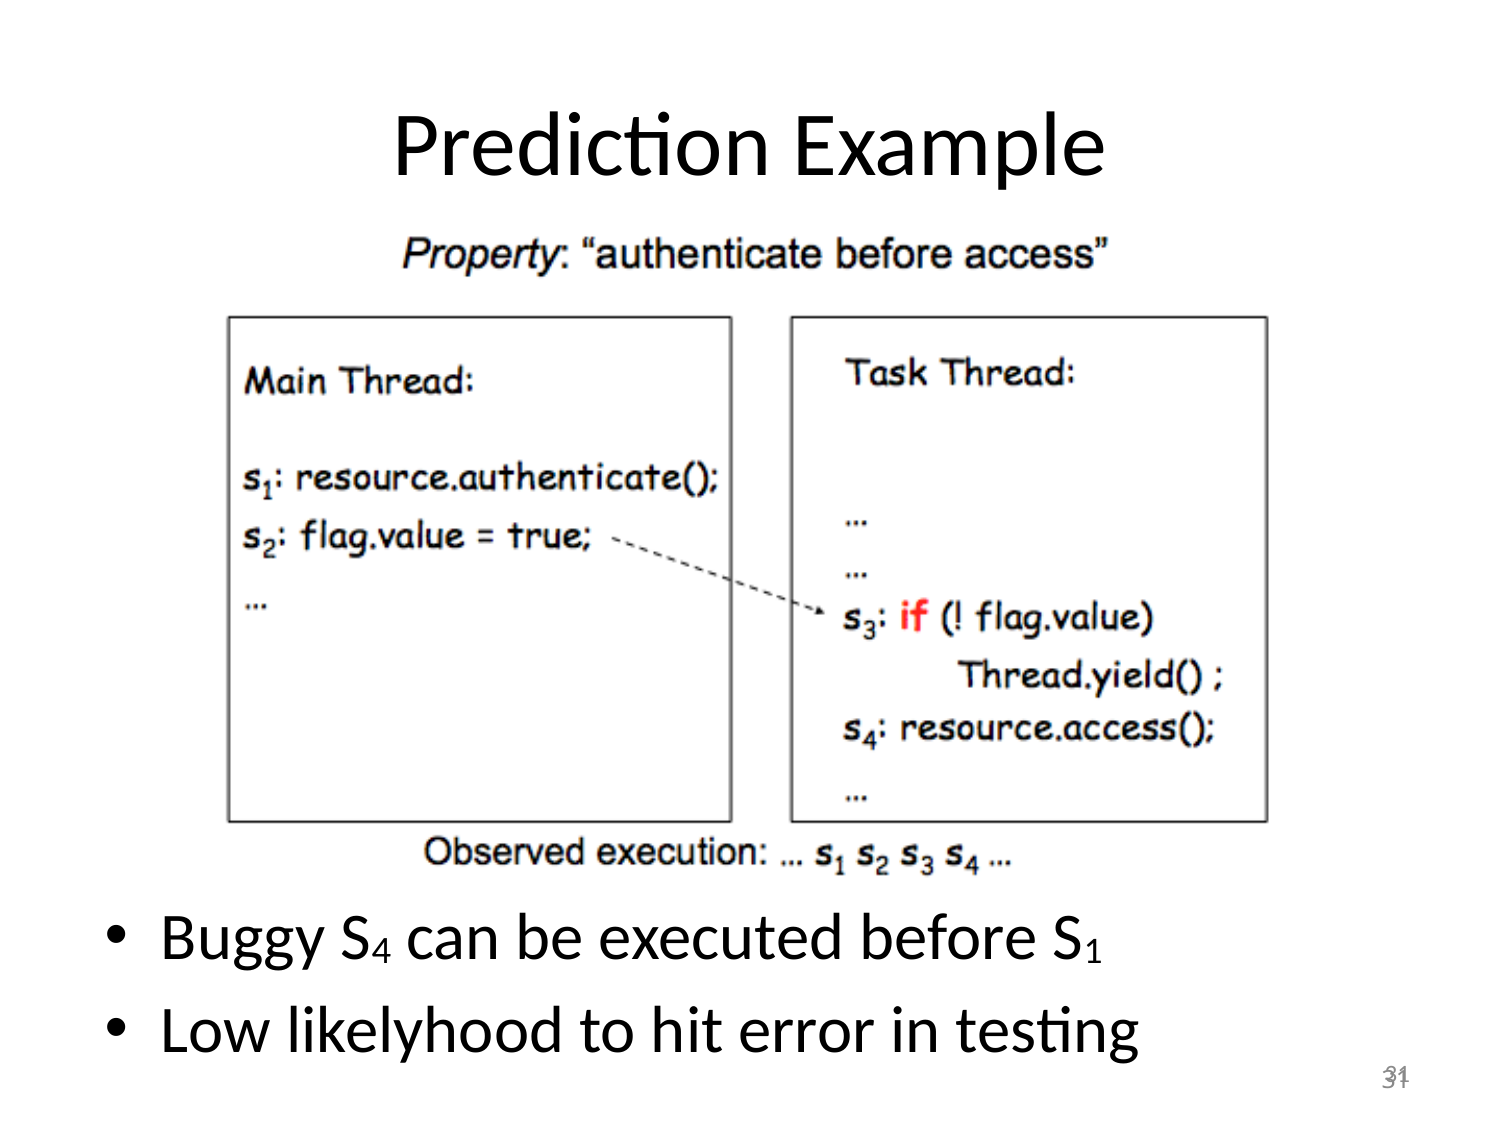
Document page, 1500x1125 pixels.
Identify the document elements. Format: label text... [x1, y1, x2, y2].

title Prediction Example [75, 45, 1425, 233]
text_box 31 [1378, 1058, 1425, 1103]
picture [108, 226, 1294, 888]
list Buggy S4 can be executed before S1 Low likelyhood to hit error in testing [89, 885, 1425, 1119]
